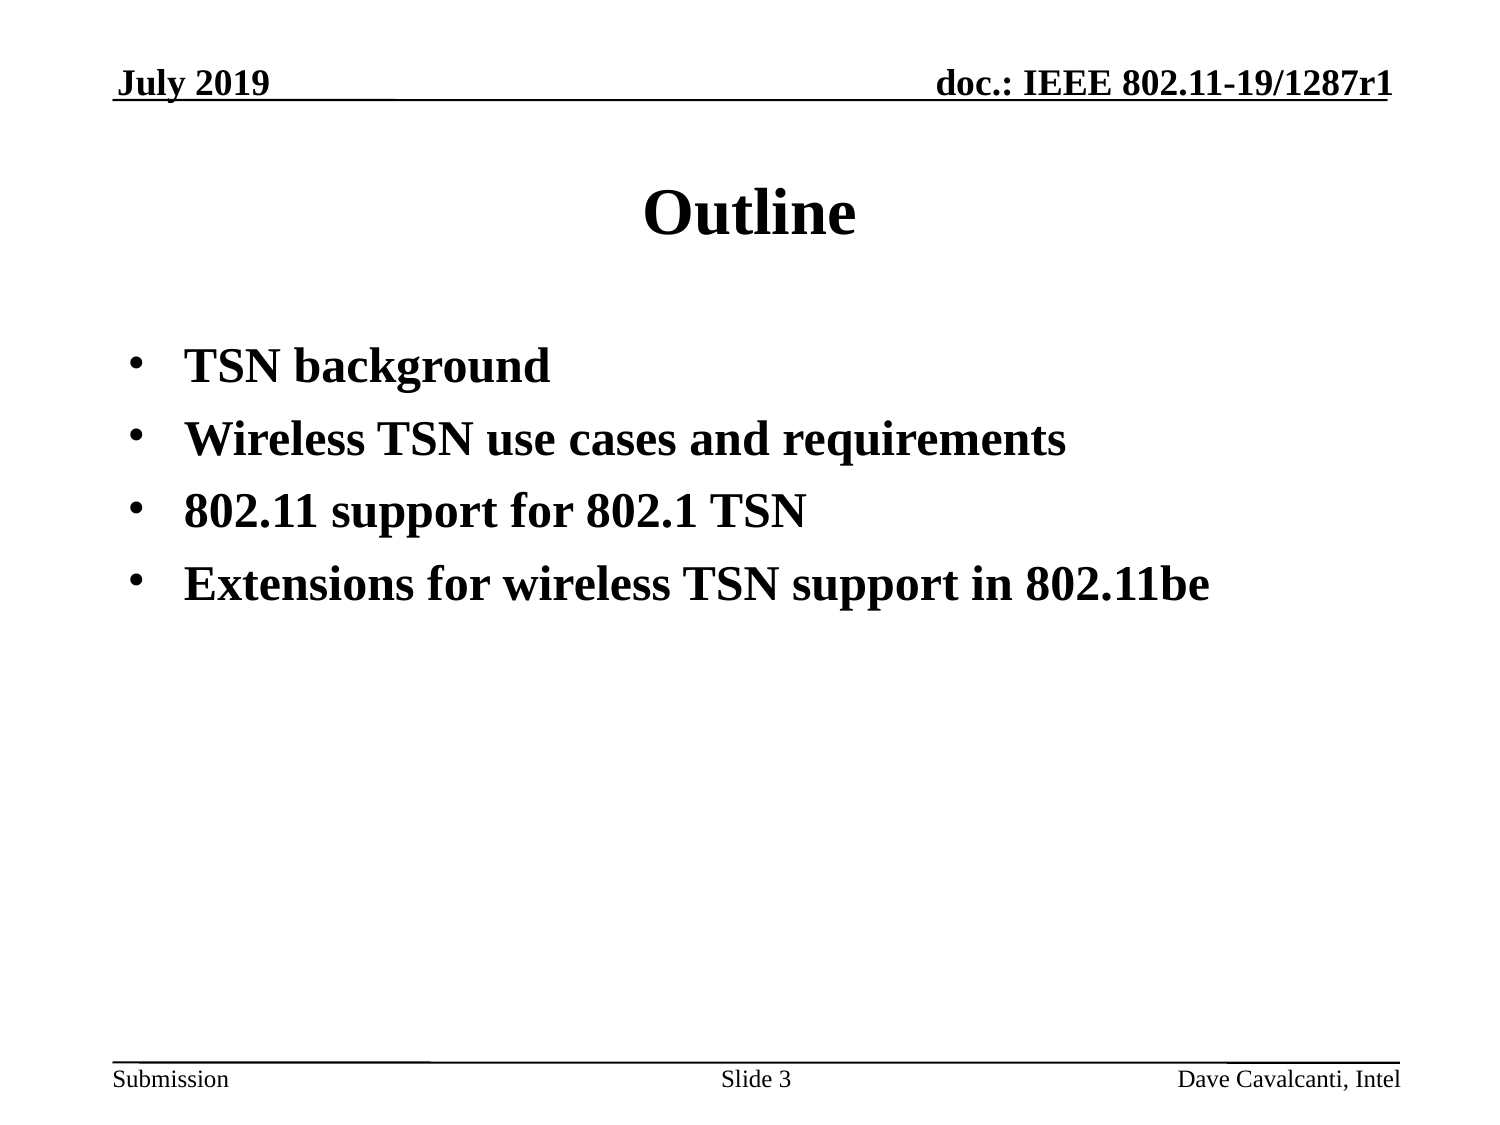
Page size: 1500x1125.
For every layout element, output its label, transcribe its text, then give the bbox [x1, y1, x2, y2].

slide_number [116, 58, 507, 104]
slide_number Slide 3 [712, 1061, 800, 1123]
footer Dave Cavalcanti, Intel [1031, 1061, 1402, 1093]
list TSN background Wireless TSN use cases and requirements 802.11 support for 802.1 TSN Extensions for wireless TSN support in 802.11be [112, 324, 1388, 1001]
title Outline [112, 111, 1388, 303]
